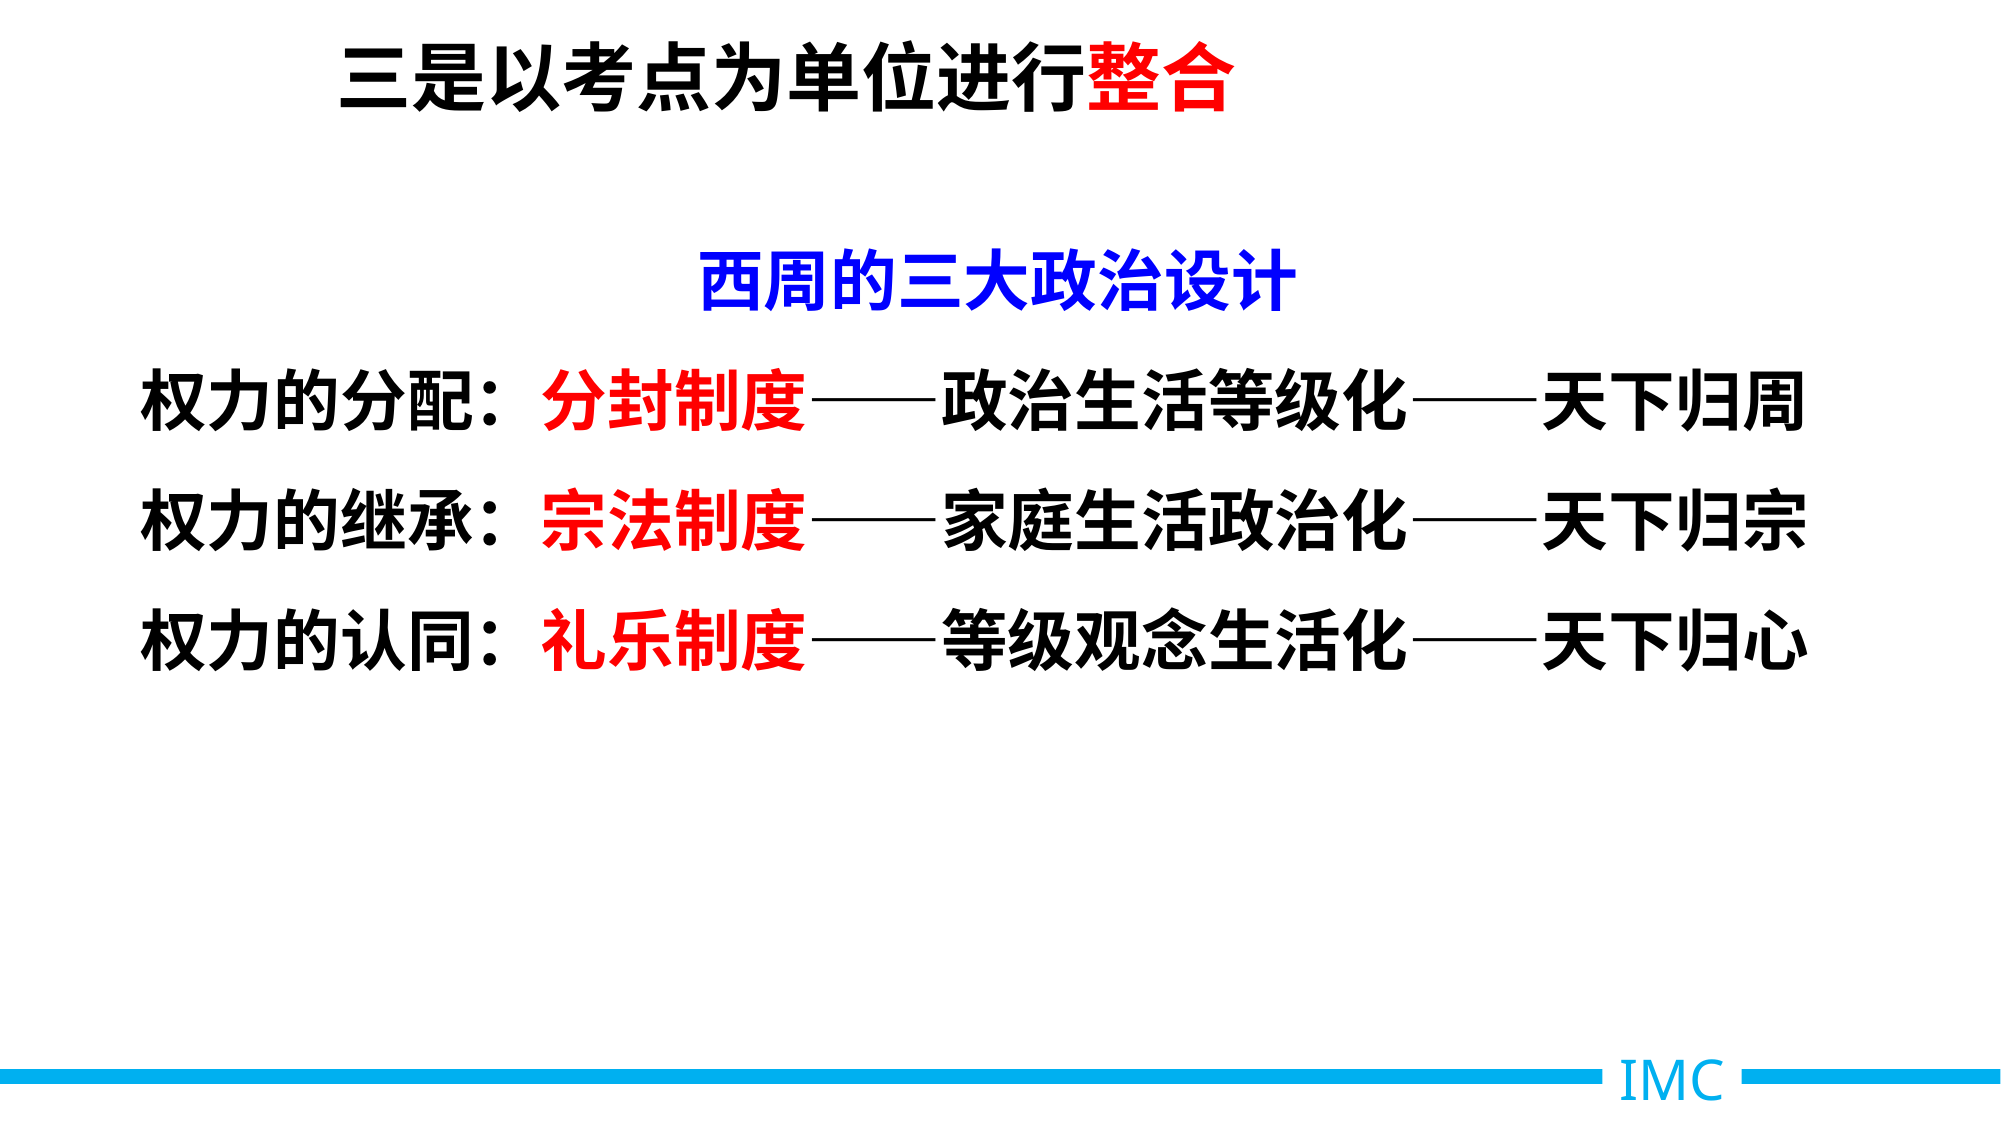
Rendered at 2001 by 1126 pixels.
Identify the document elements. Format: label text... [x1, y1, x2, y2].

text_box 三是以考点为单位进行整合 [321, 23, 1571, 129]
text_box 西周的三大政治设计 权力的分配：分封制度——政治生活等级化——天下归周 权力的继承：宗法制度——家庭生活政治化——天下归宗 权力的认同：礼乐制度——等级观念生活化——天下归心 [125, 191, 1870, 806]
